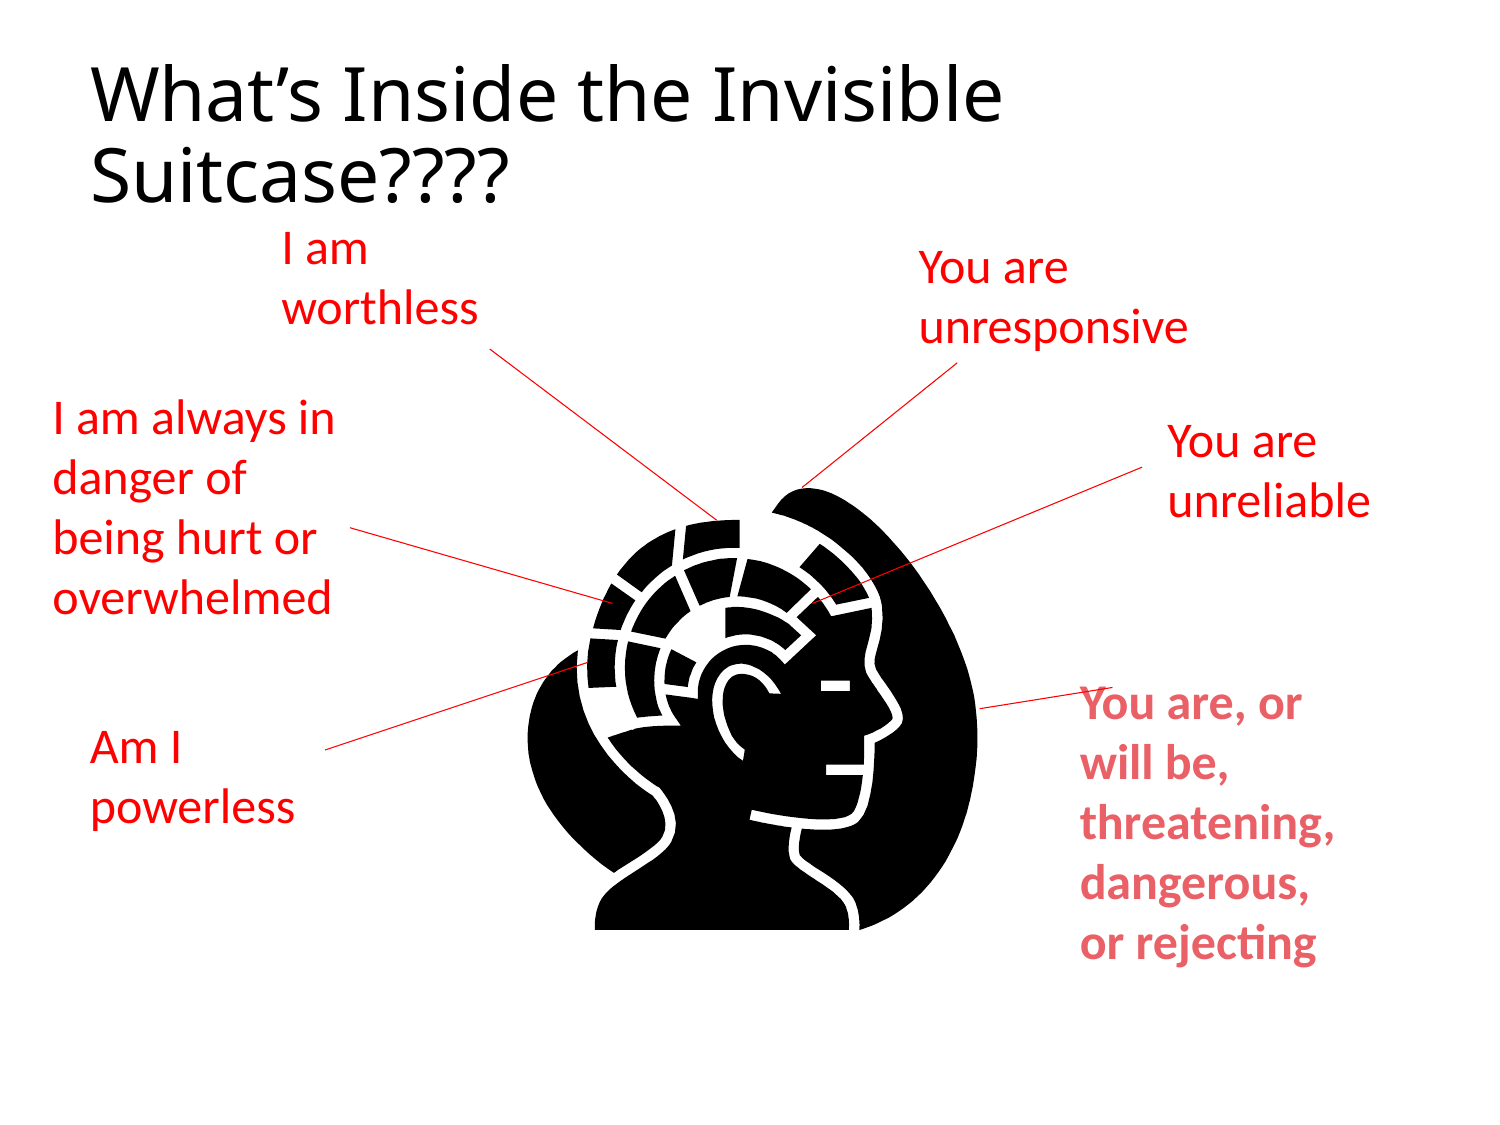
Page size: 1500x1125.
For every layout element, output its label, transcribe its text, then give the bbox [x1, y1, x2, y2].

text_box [349, 527, 613, 604]
text_box You are, or will be, threatening, dangerous, or rejecting [1065, 662, 1372, 978]
title What’s Inside the Invisible Suitcase???? [75, 62, 1425, 213]
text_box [812, 467, 1143, 604]
picture [524, 487, 980, 930]
text_box You are unreliable [1152, 399, 1425, 535]
text_box Am I powerless [75, 706, 325, 842]
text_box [489, 349, 717, 521]
text_box I am always in danger of being hurt or overwhelmed [37, 376, 363, 632]
text_box You are unresponsive [903, 226, 1234, 362]
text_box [979, 687, 1113, 709]
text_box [324, 662, 588, 750]
text_box I am worthless [266, 207, 575, 343]
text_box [801, 362, 958, 488]
